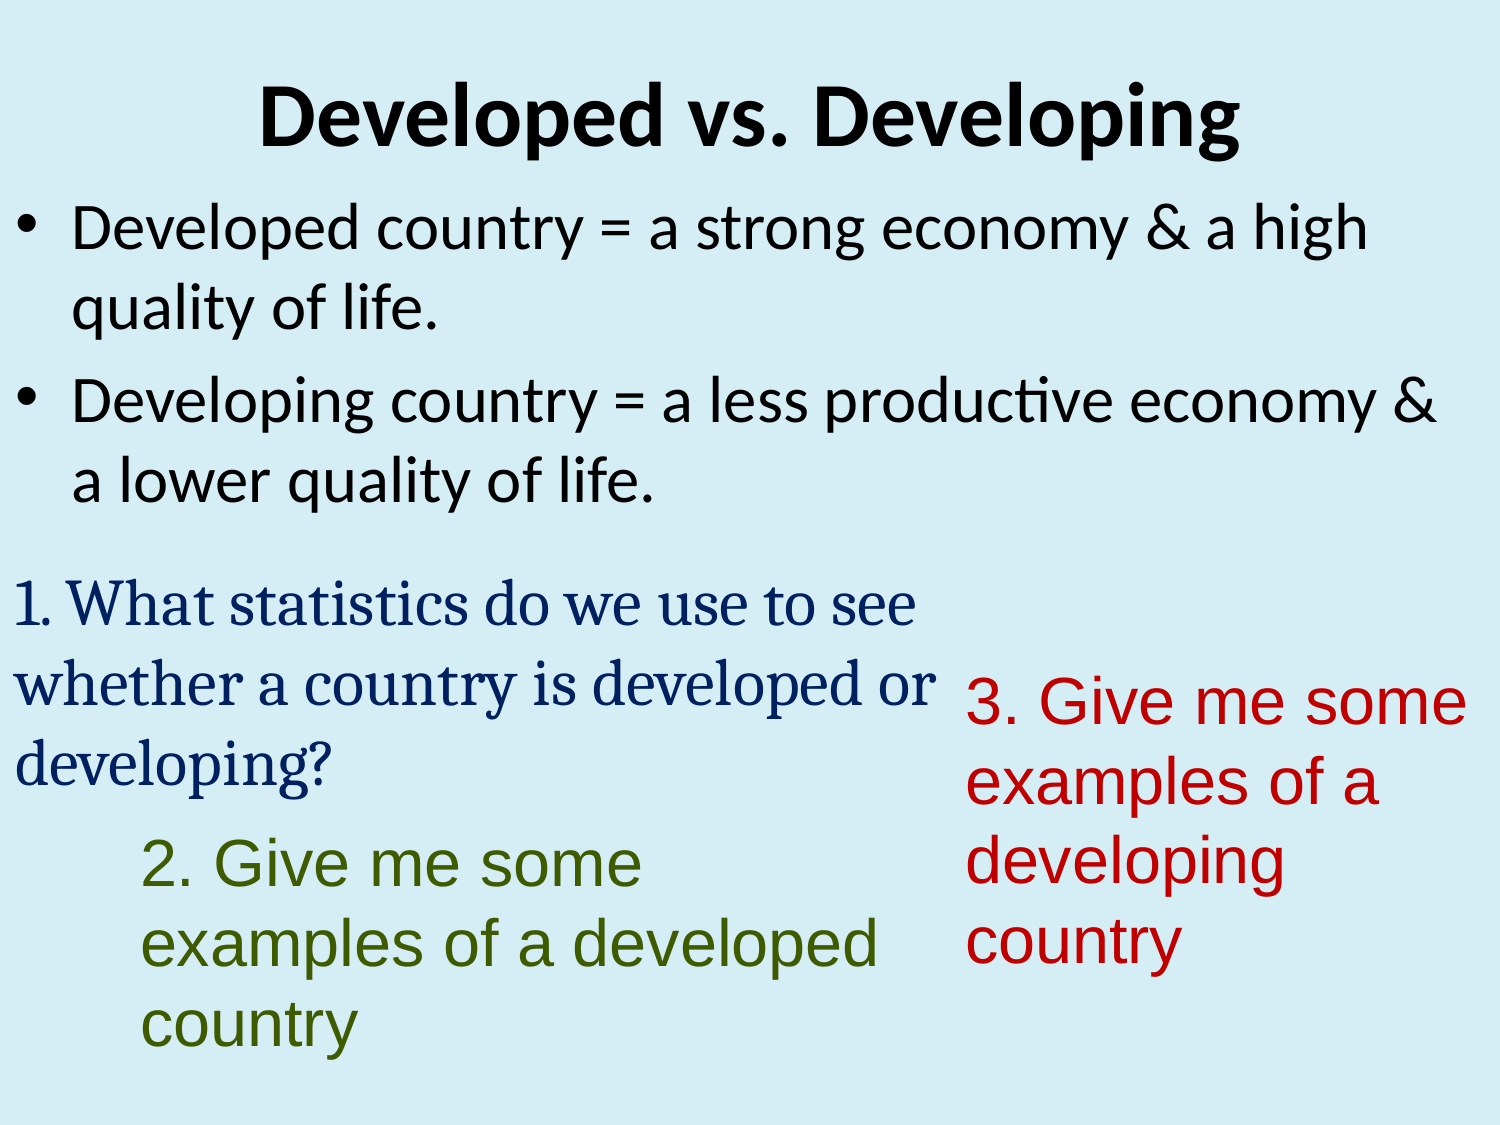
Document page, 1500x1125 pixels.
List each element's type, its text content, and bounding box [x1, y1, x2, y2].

list Developed country = a strong economy & a high quality of life. Developing country = a less productive economy & a lower quality of life. [0, 174, 1500, 649]
title Developed vs. Developing [75, 45, 1425, 174]
text_box 2. Give me some examples of a developed country [124, 812, 908, 1070]
text_box 3. Give me some examples of a developing country [950, 649, 1500, 989]
text_box 1. What statistics do we use to see whether a country is developed or developing? [0, 551, 980, 809]
